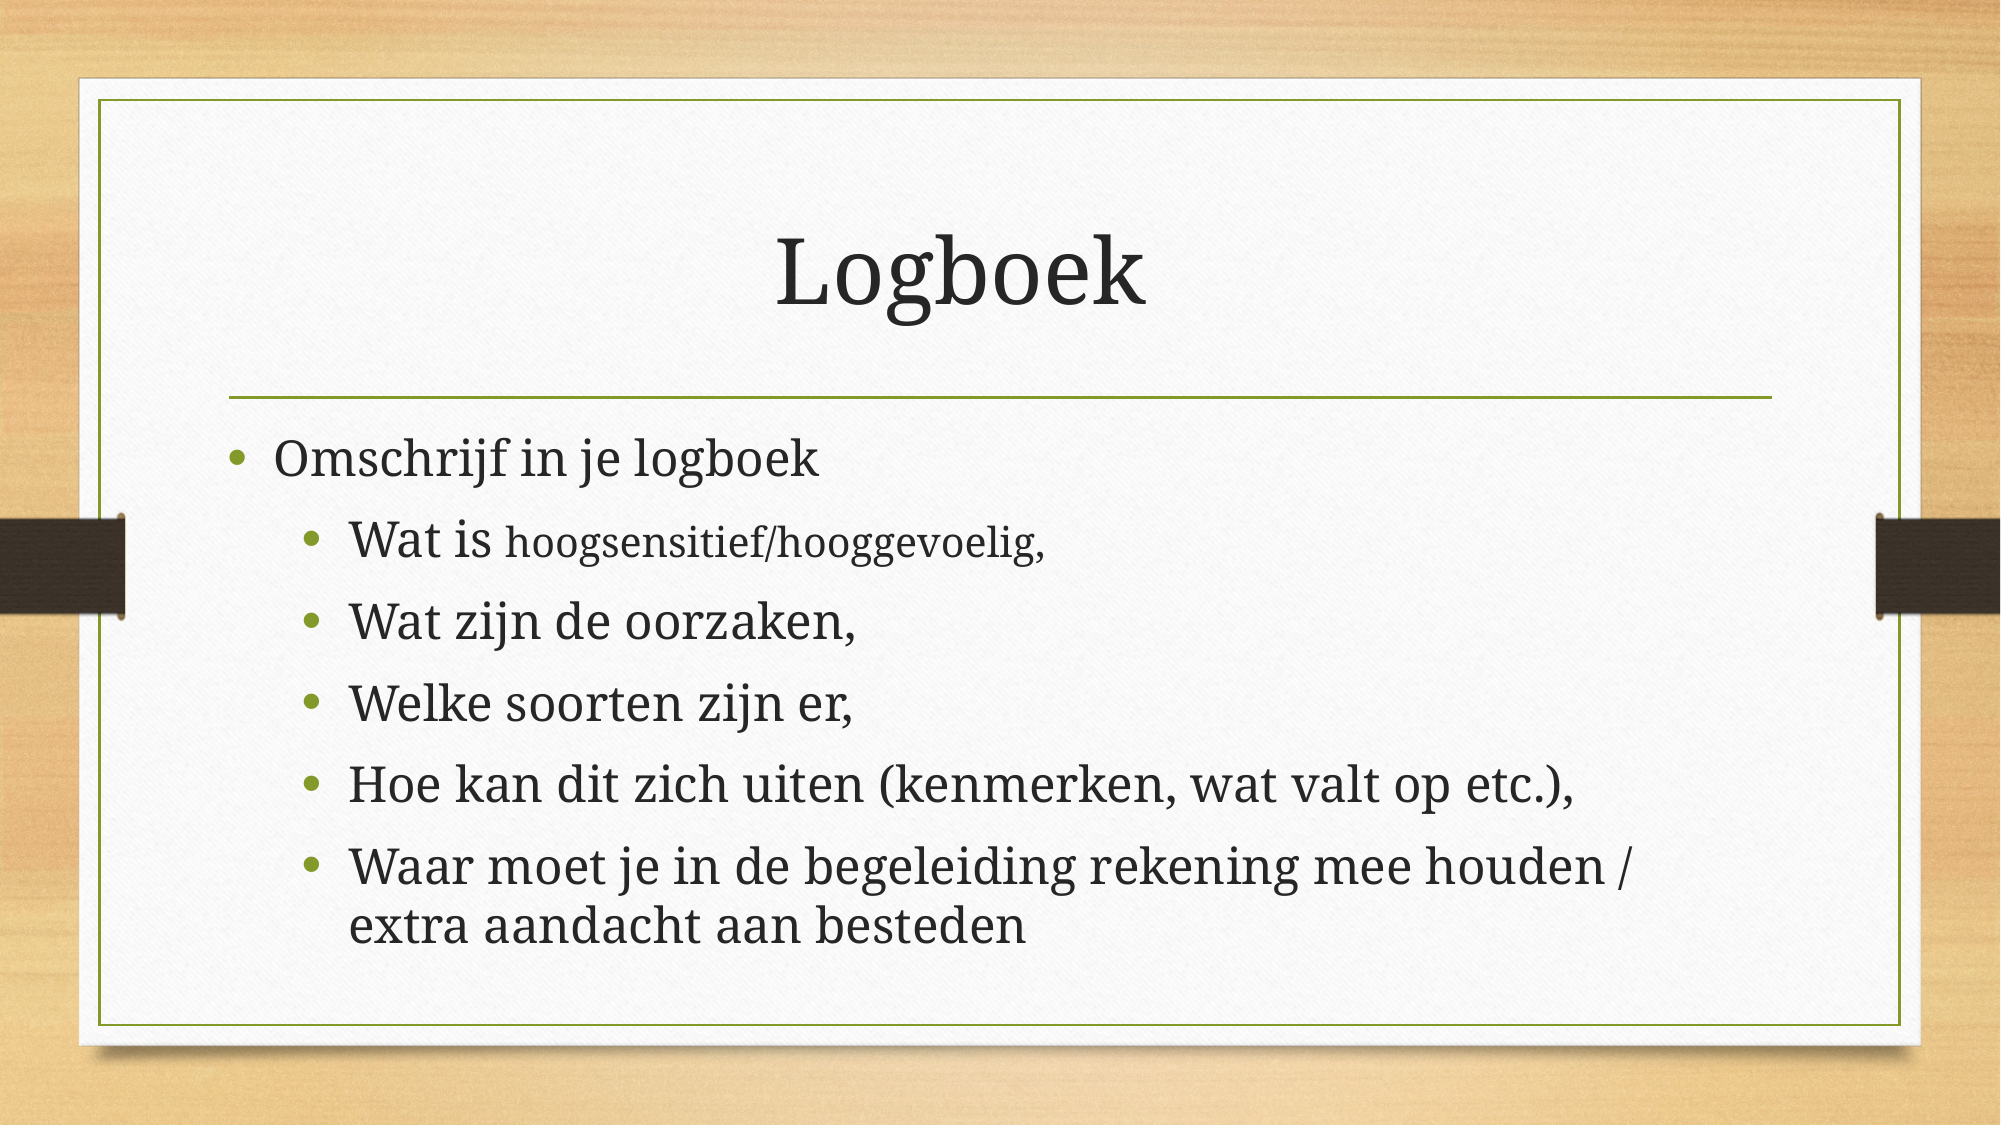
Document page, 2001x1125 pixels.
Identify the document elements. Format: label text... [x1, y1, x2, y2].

list Omschrijf in je logboek Wat is hoogsensitief/hooggevoelig, Wat zijn de oorzaken, Welke soorten zijn er, Hoe kan dit zich uiten (kenmerken, wat valt op etc.), Waar moet je in de begeleiding rekening mee houden / extra aandacht aan besteden [212, 419, 1788, 964]
title Logboek [212, 161, 1788, 375]
picture [0, 0, 2001, 1125]
